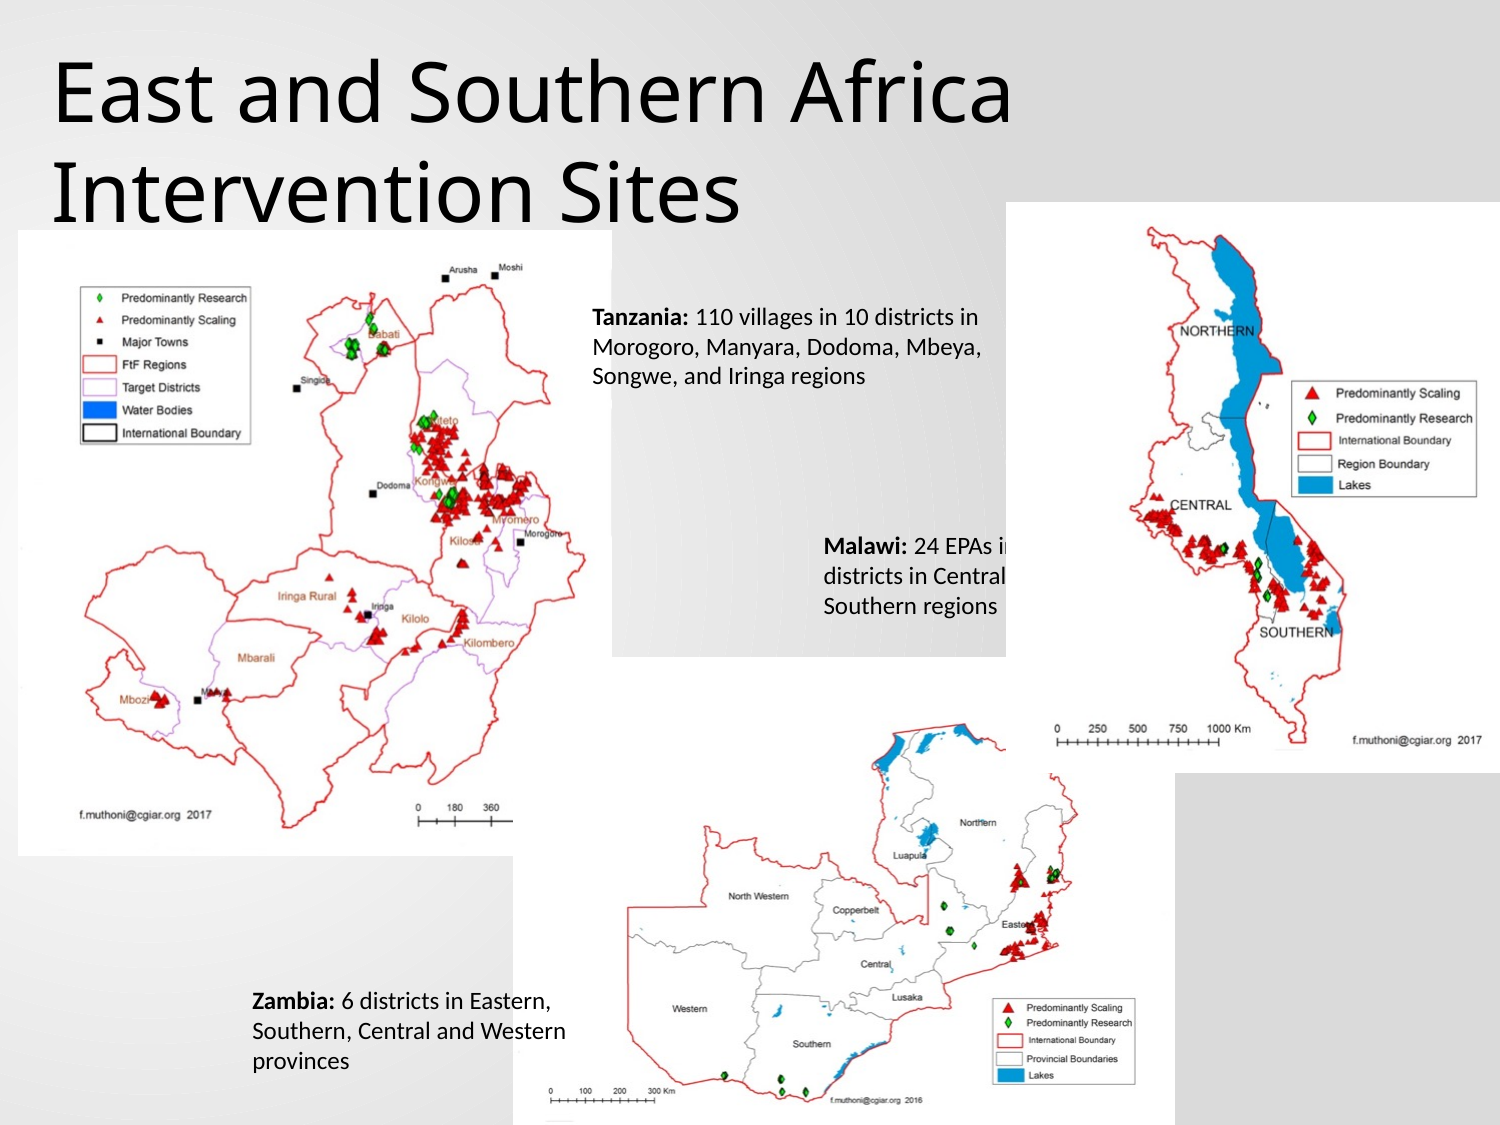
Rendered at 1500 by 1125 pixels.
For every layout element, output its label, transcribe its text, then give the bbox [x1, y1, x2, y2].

text_box Malawi: 24 EPAs in 6 districts in Central and Southern regions [808, 522, 1003, 627]
text_box Zambia: 6 districts in Eastern, Southern, Central and Western provinces [237, 949, 510, 1082]
picture [17, 201, 1500, 1125]
list East and Southern Africa Intervention Sites [18, 32, 1475, 170]
text_box Tanzania: 110 villages in 10 districts in Morogoro, Manyara, Dodoma, Mbeya, Songwe, and Iringa regions [621, 292, 1003, 398]
